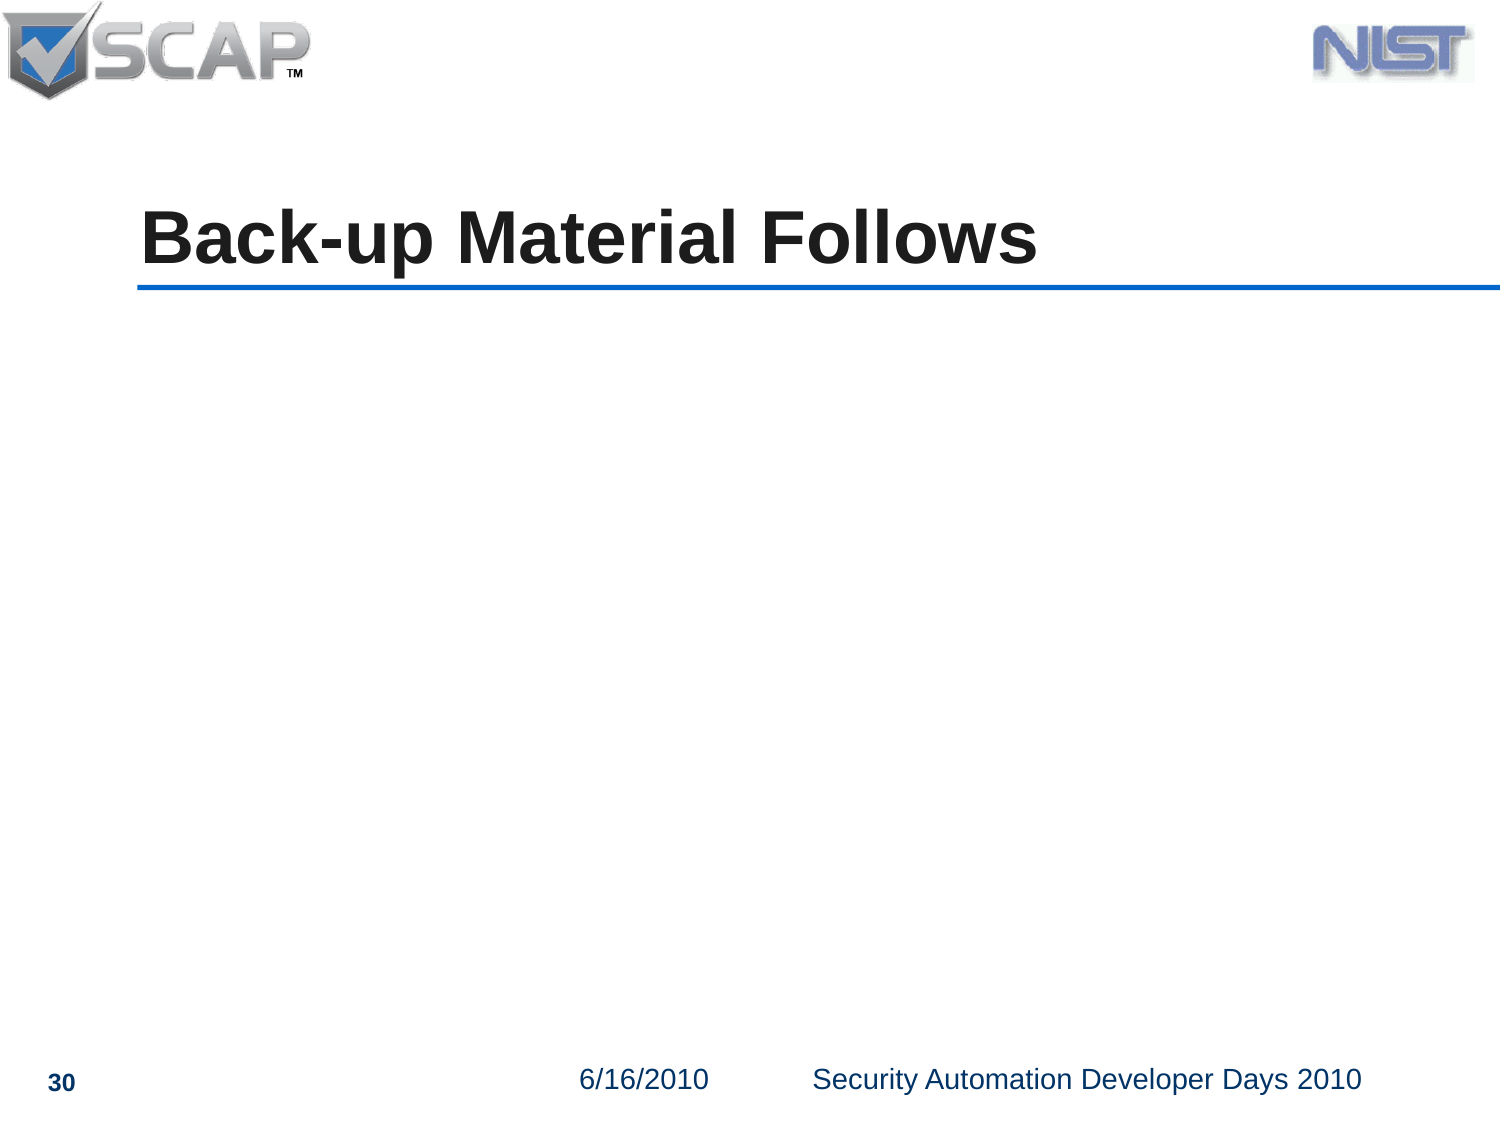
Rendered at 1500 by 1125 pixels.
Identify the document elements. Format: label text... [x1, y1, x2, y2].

picture [1312, 24, 1475, 83]
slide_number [374, 1024, 725, 1104]
picture [0, 0, 313, 103]
title Back-up Material Follows [124, 99, 1426, 288]
footer Security Automation Developer Days 2010 [749, 1024, 1426, 1104]
slide_number 30 [13, 1023, 111, 1105]
